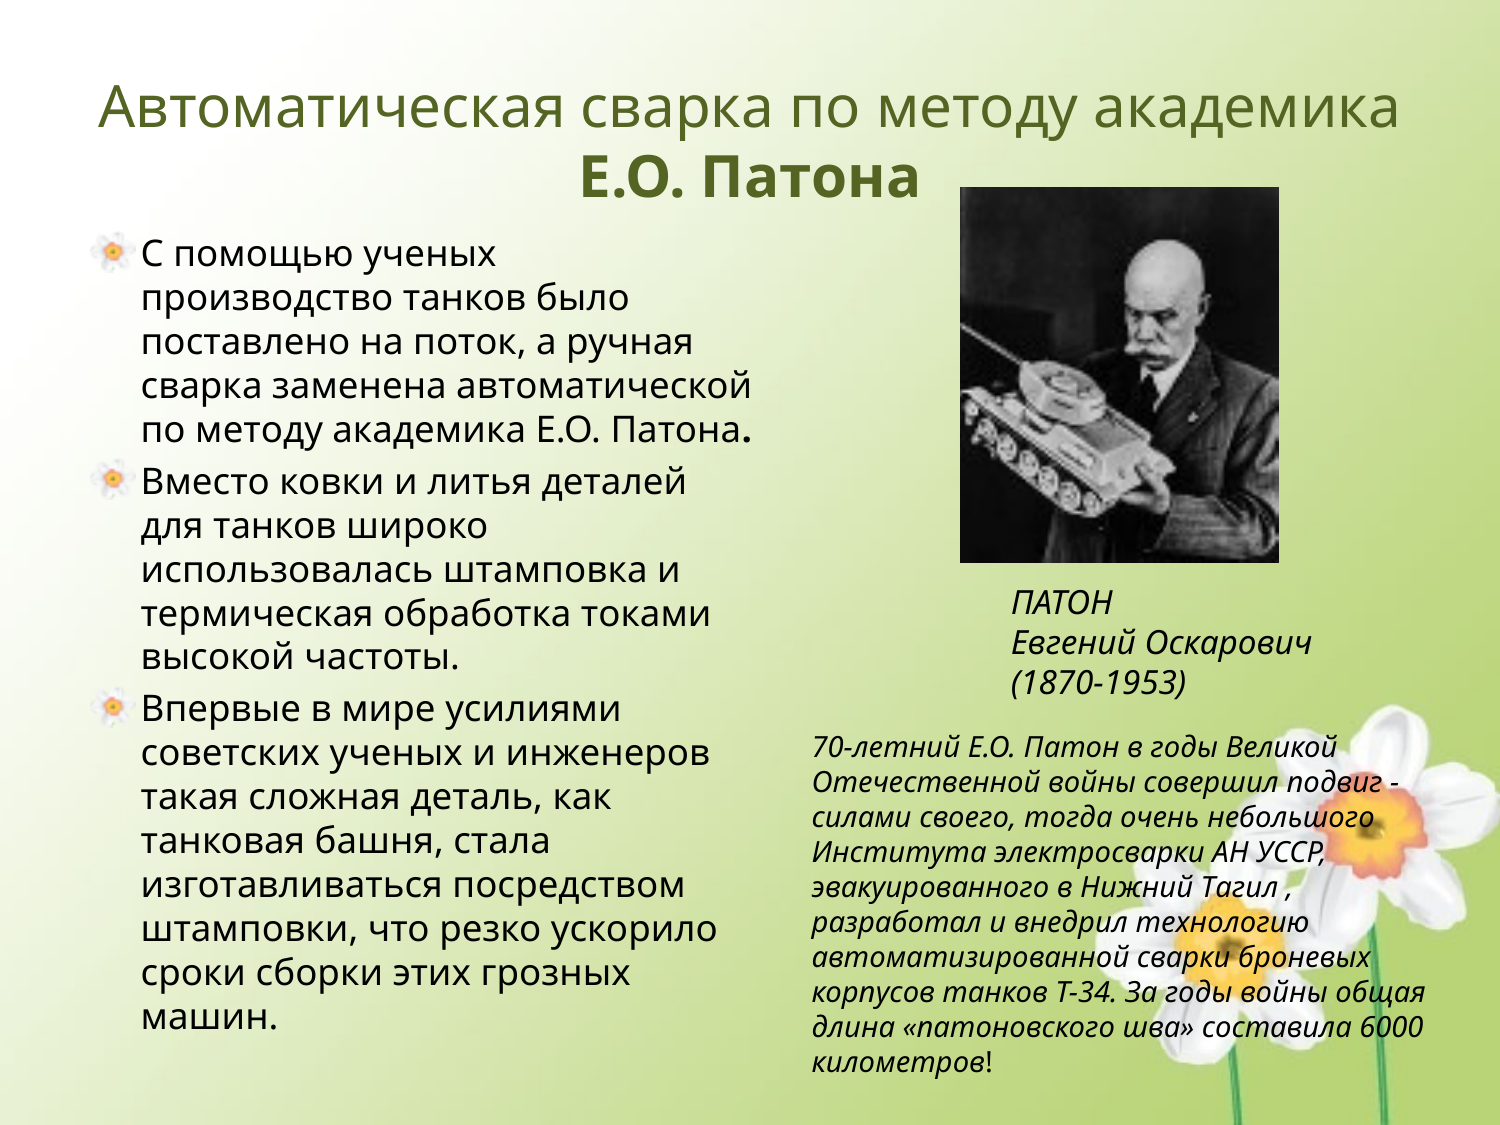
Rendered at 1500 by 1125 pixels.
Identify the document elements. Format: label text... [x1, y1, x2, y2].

text_box 70-летний Е.О. Патон в годы Великой Отечественной войны совершил подвиг - силами своего, тогда очень небольшого Института электросварки АН УССР, эвакуированного в Нижний Тагил , разработал и внедрил технологию автоматизированной сварки броневых корпусов танков Т-34. За годы войны общая длина «патоновского шва» составила 6000 километров! [796, 721, 1465, 1121]
picture [0, 0, 1500, 1125]
text_box ПАТОН Евгений Оскарович (1870-1953) [996, 574, 1465, 709]
title Автоматическая сварка по методу академика Е.О. Патона [75, 45, 1425, 233]
list С помощью ученых производство танков было поставлено на поток, а ручная сварка заменена автоматической по методу академика Е.О. Патона. Вместо ковки и литья деталей для танков широко использовалась штамповка и термическая обработка токами высокой частоты. Впервые в мире усилиями советских ученых и инженеров такая сложная деталь, как танковая башня, стала изготавливаться посредством штамповки, что резко ускорило сроки сборки этих грозных машин. [75, 222, 774, 1067]
